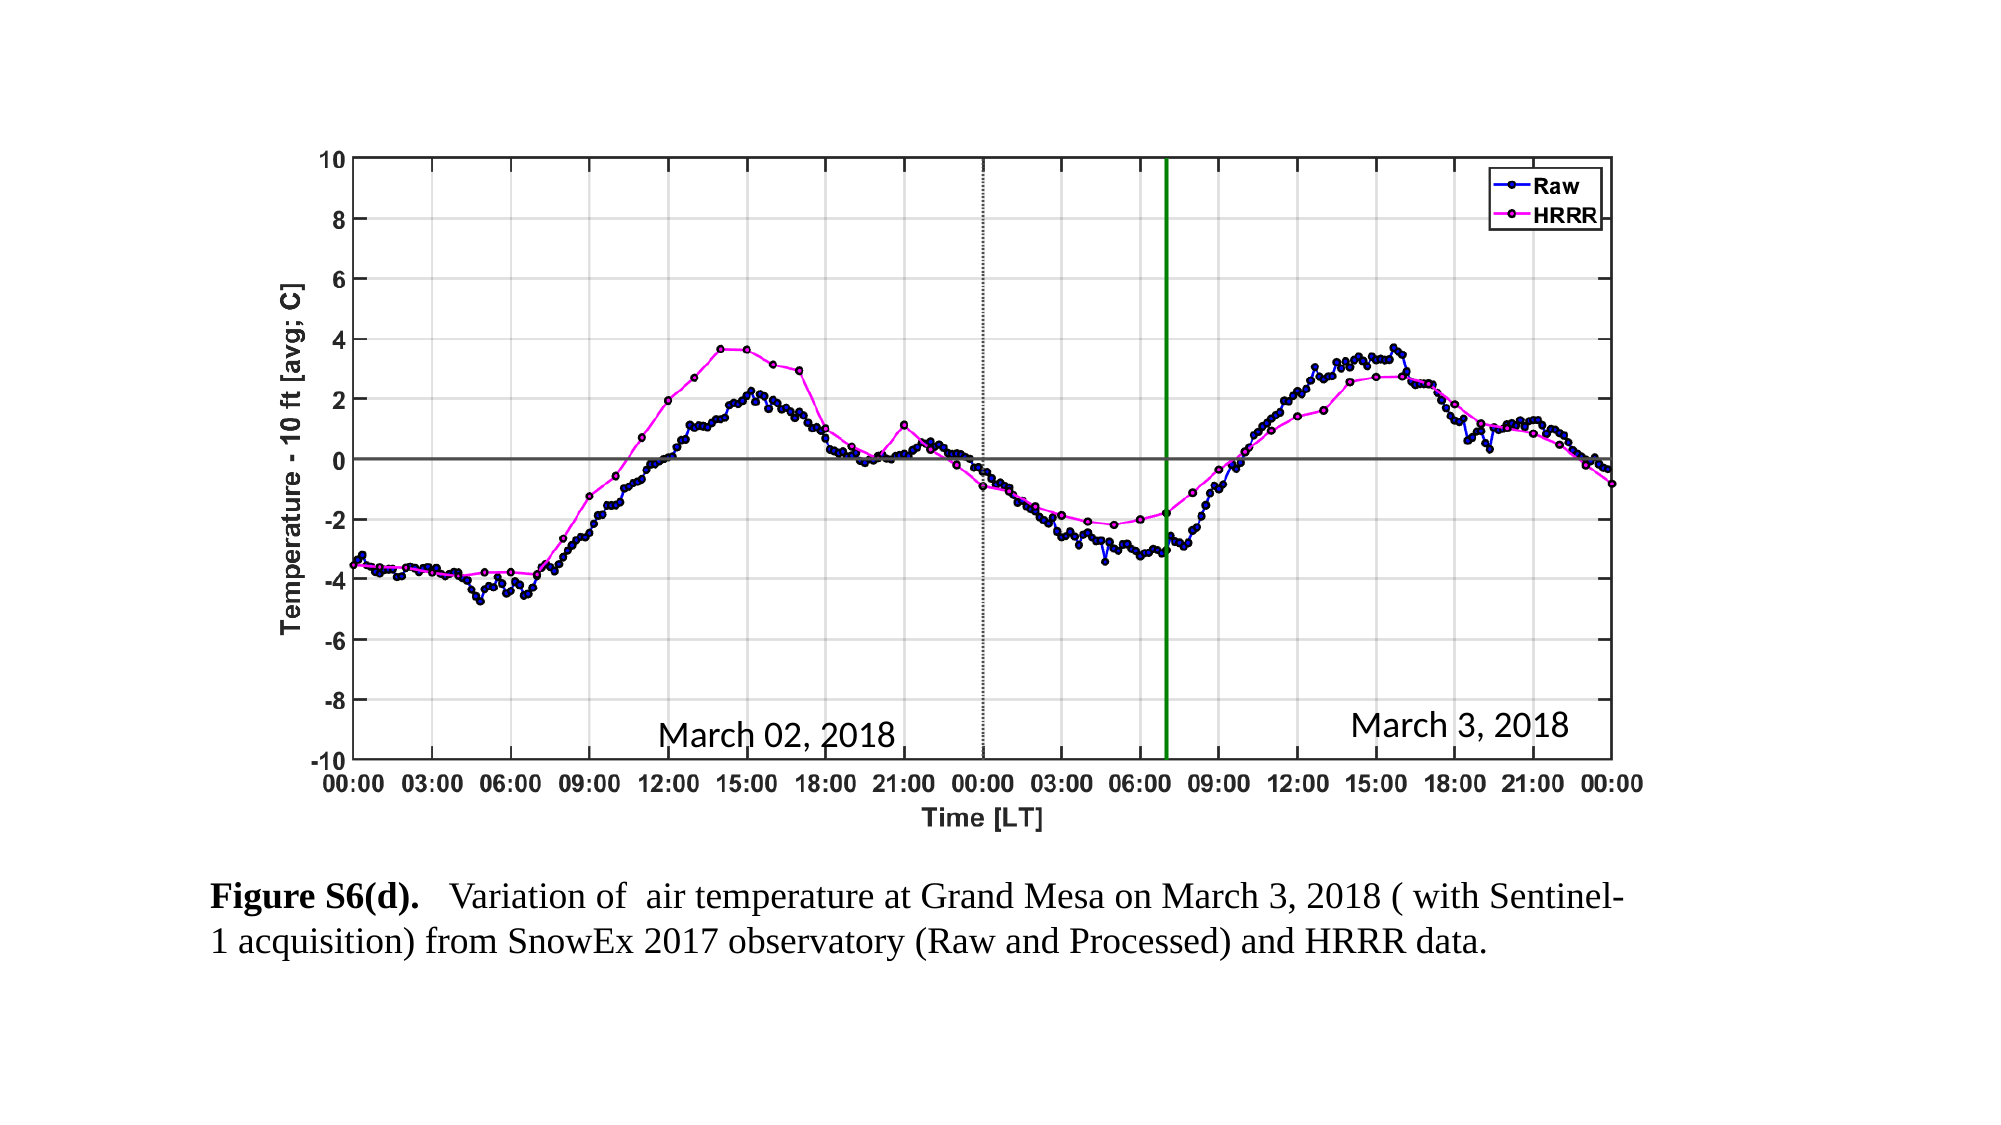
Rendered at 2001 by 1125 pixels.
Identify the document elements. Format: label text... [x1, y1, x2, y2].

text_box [142, 102, 1766, 840]
text_box Figure S6(d). Variation of air temperature at Grand Mesa on March 3, 2018 ( with Sentinel-1 acquisition) from SnowEx 2017 observatory (Raw and Processed) and HRRR data. [195, 863, 1659, 968]
